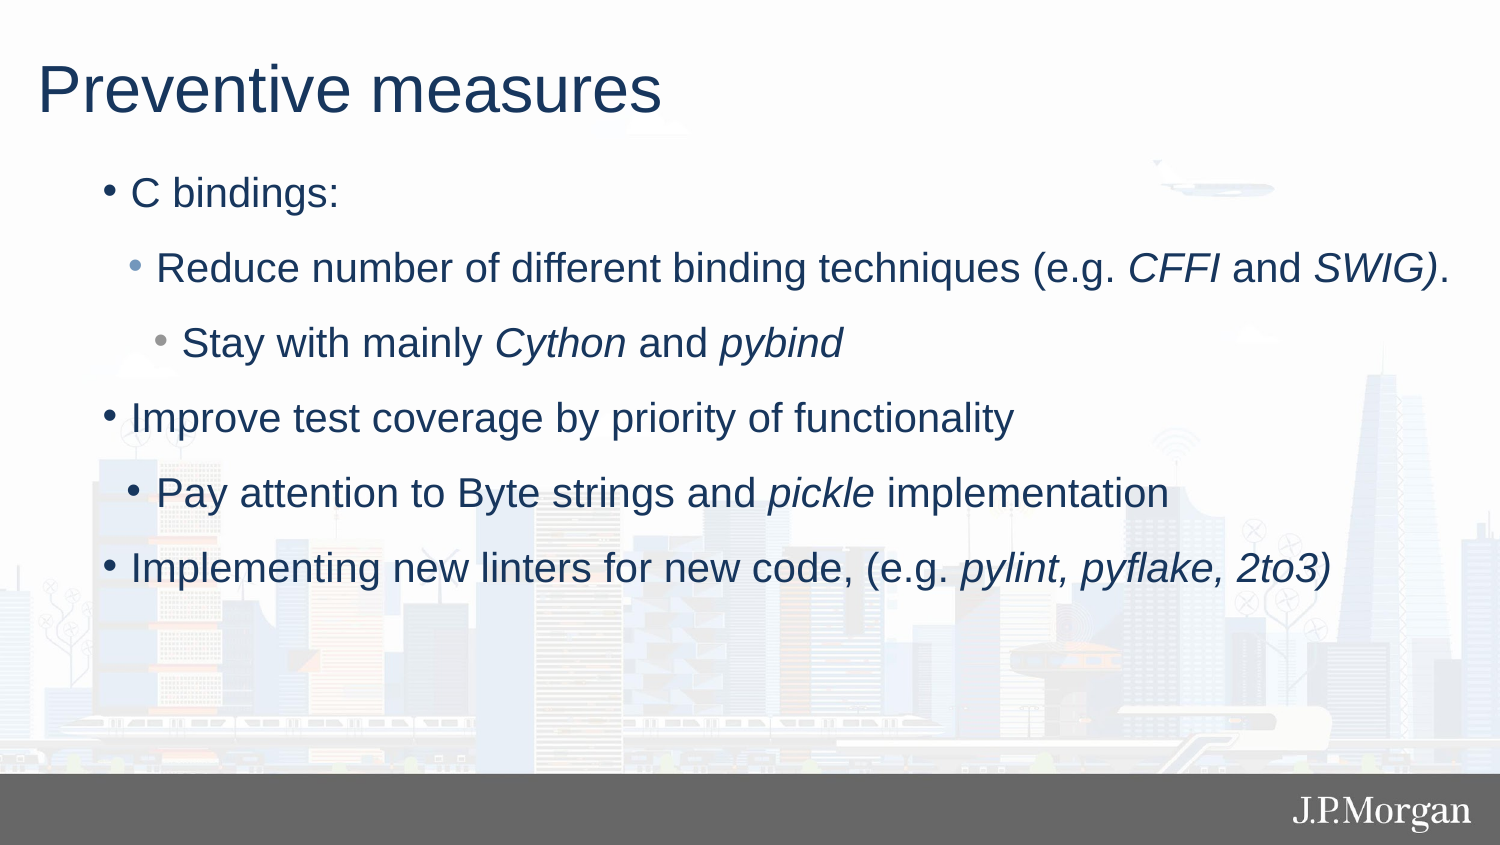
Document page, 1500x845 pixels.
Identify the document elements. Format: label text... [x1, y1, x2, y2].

text_box Preventive measures [37, 23, 1388, 127]
picture [0, 0, 1500, 845]
text_box C bindings: Reduce number of different binding techniques (e.g. CFFI and SWIG). Stay with mainly Cython and pybind Improve test coverage by priority of functionality Pay attention to Byte strings and pickle implementation Implementing new linters for new code, (e.g. pylint, pyflake, 2to3) [87, 159, 1463, 845]
